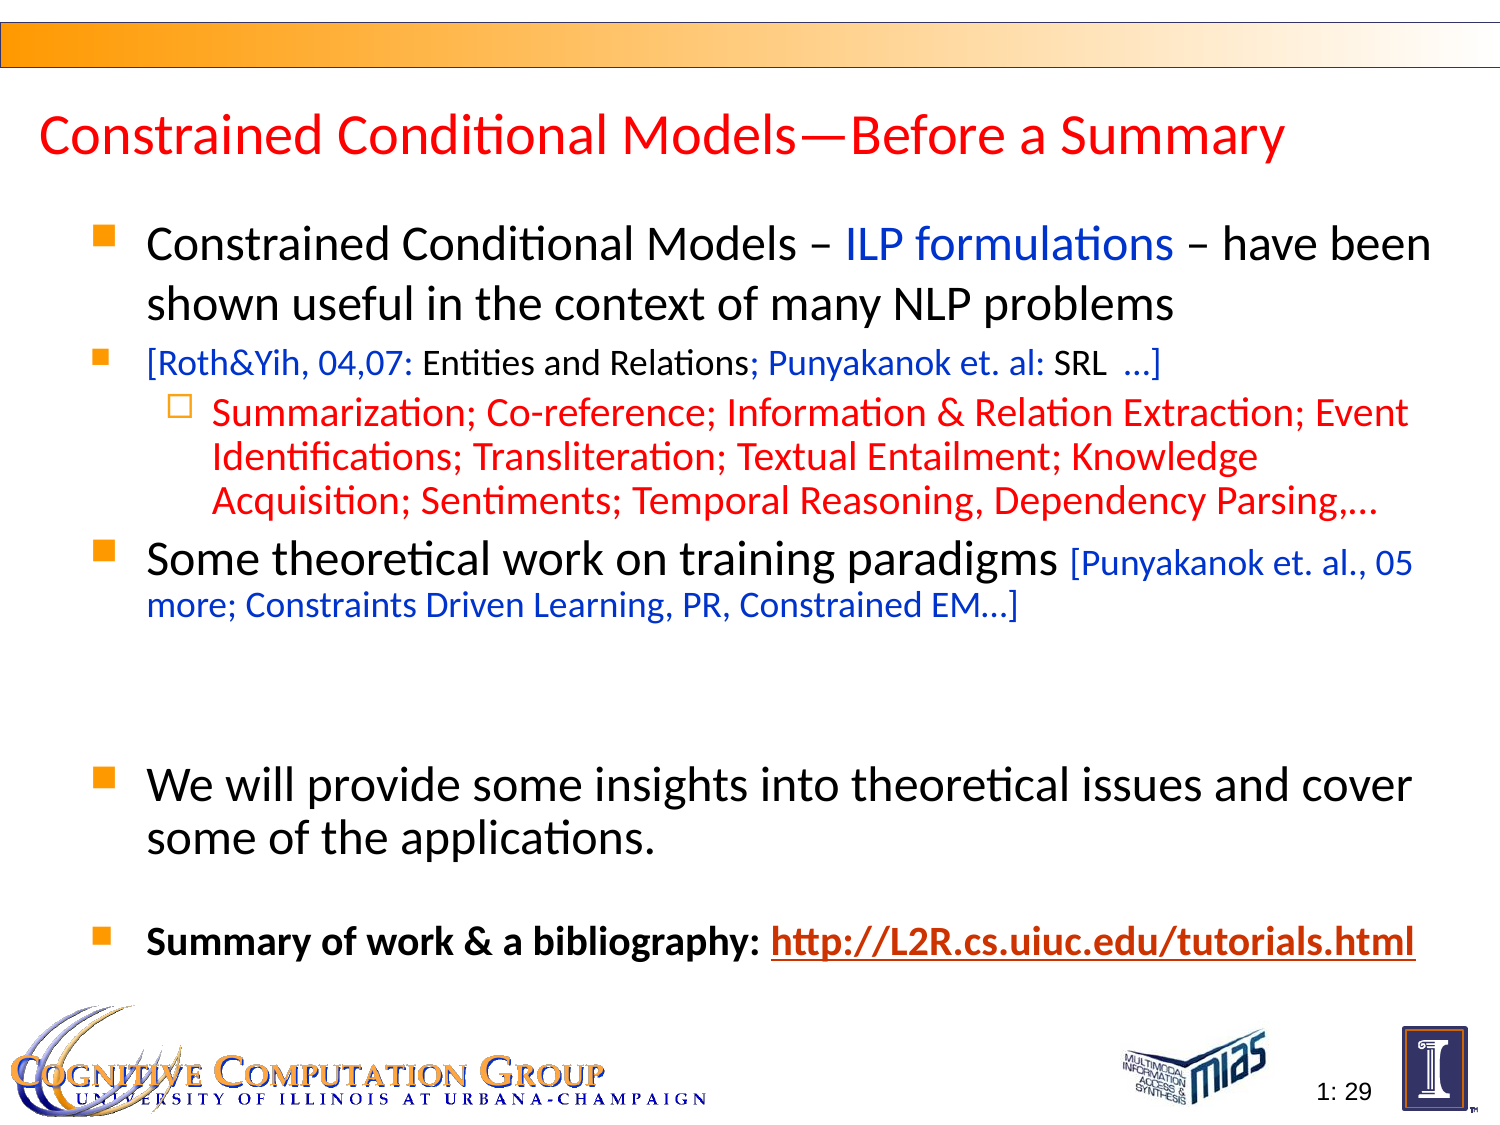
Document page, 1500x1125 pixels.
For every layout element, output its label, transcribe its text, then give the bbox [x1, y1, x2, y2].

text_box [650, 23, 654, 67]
picture [0, 1000, 713, 1125]
title Constrained Conditional Models—Before a Summary [24, 87, 1375, 175]
slide_number 1: 29 [1237, 1074, 1388, 1113]
picture [1120, 1021, 1275, 1113]
list Constrained Conditional Models – ILP formulations – have been shown useful in the context of many NLP problems [Roth&Yih, 04,07: Entities and Relations; Punyakanok et. al: SRL …] Summarization; Co-reference; Information & Relation Extraction; Event Identifications; Transliteration; Textual Entailment; Knowledge Acquisition; Sentiments; Temporal Reasoning, Dependency Parsing,… Some theoretical work on training paradigms [Punyakanok et. al., 05 more; Constraints Driven Learning, PR, Constrained EM…] We will provide some insights into theoretical issues and cover some of the applications. Summary of work & a bibliography: http://L2R.cs.uiuc.edu/tutorials.html [75, 133, 1463, 946]
slide_number Page 20 [562, 23, 566, 67]
